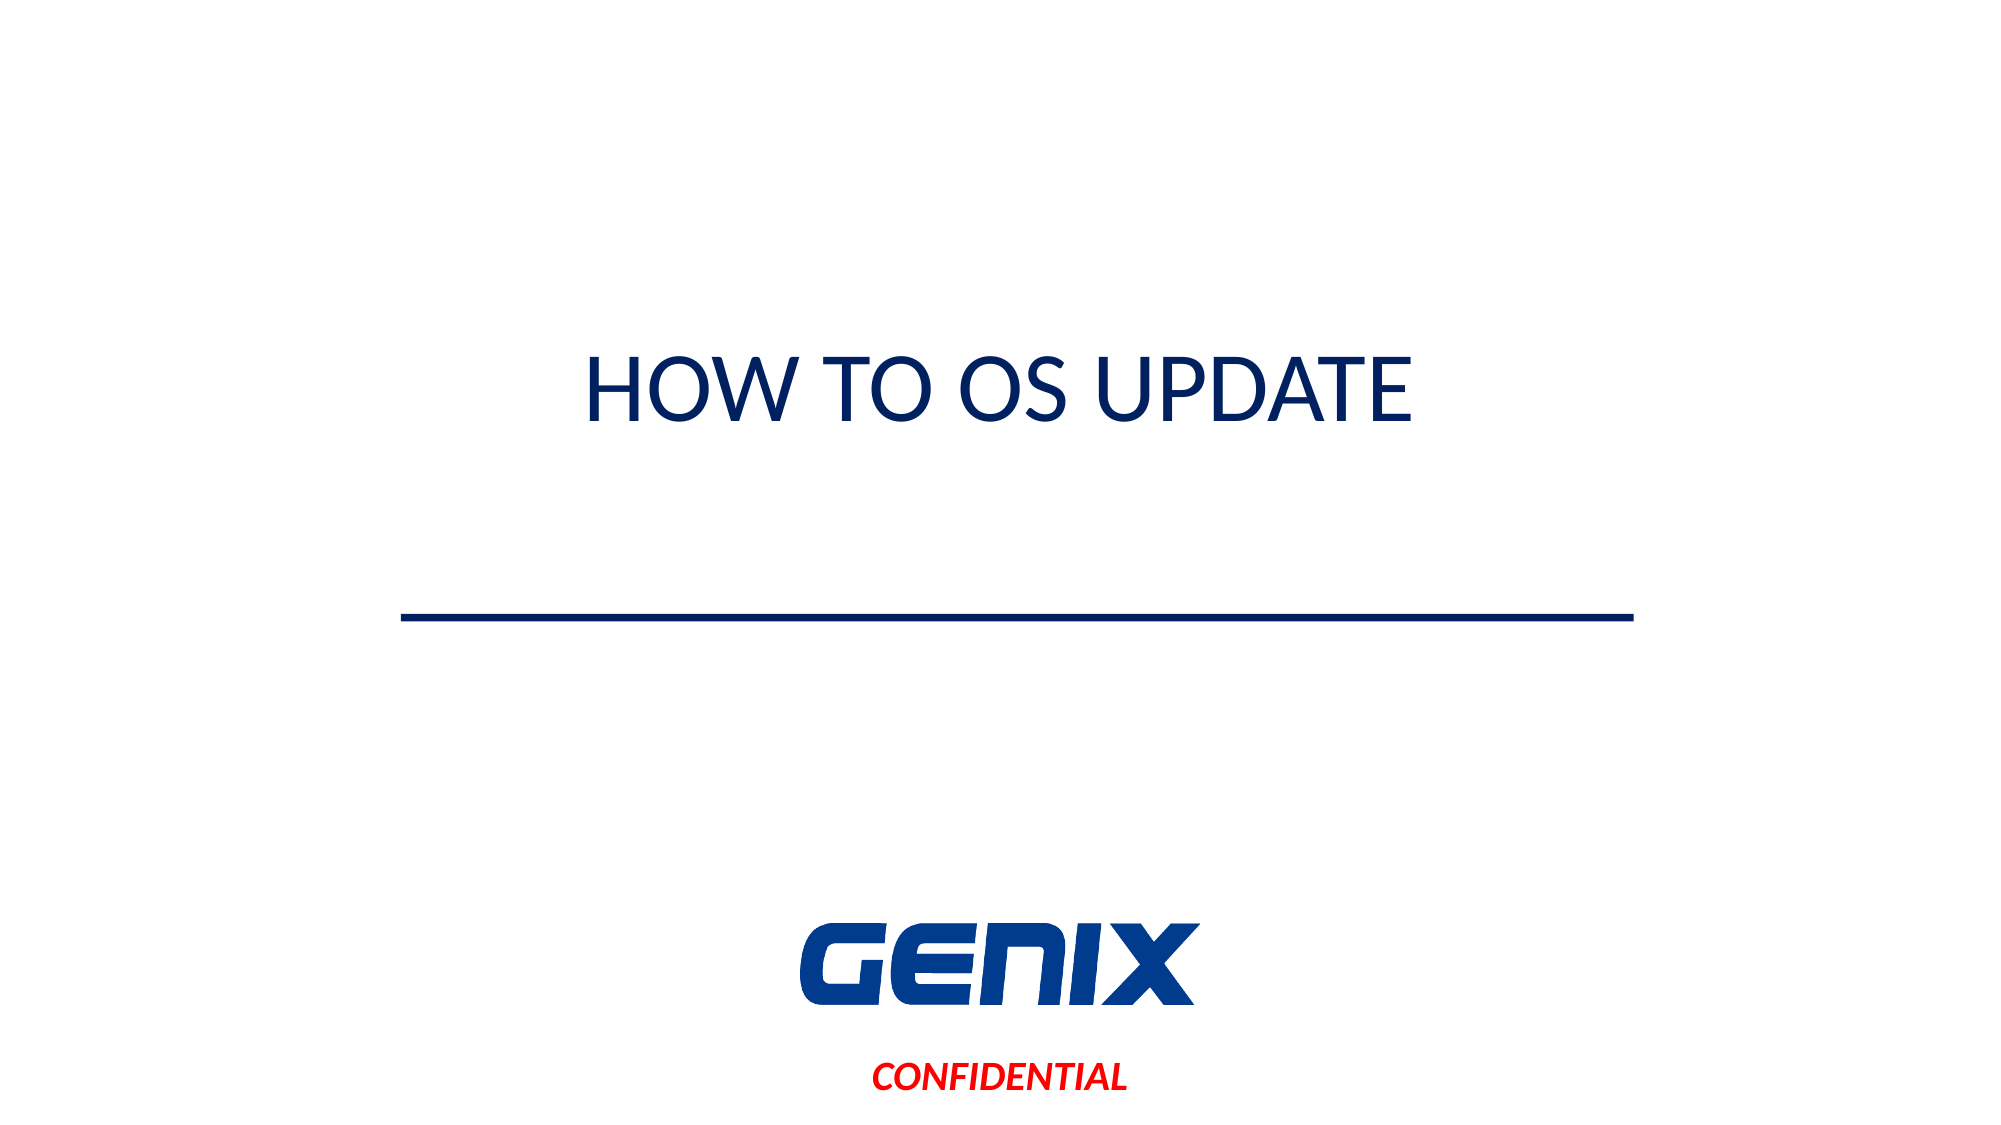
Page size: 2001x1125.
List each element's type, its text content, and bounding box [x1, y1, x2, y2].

title HOW TO OS UPDATE [249, 191, 1750, 587]
picture [800, 923, 1200, 1005]
